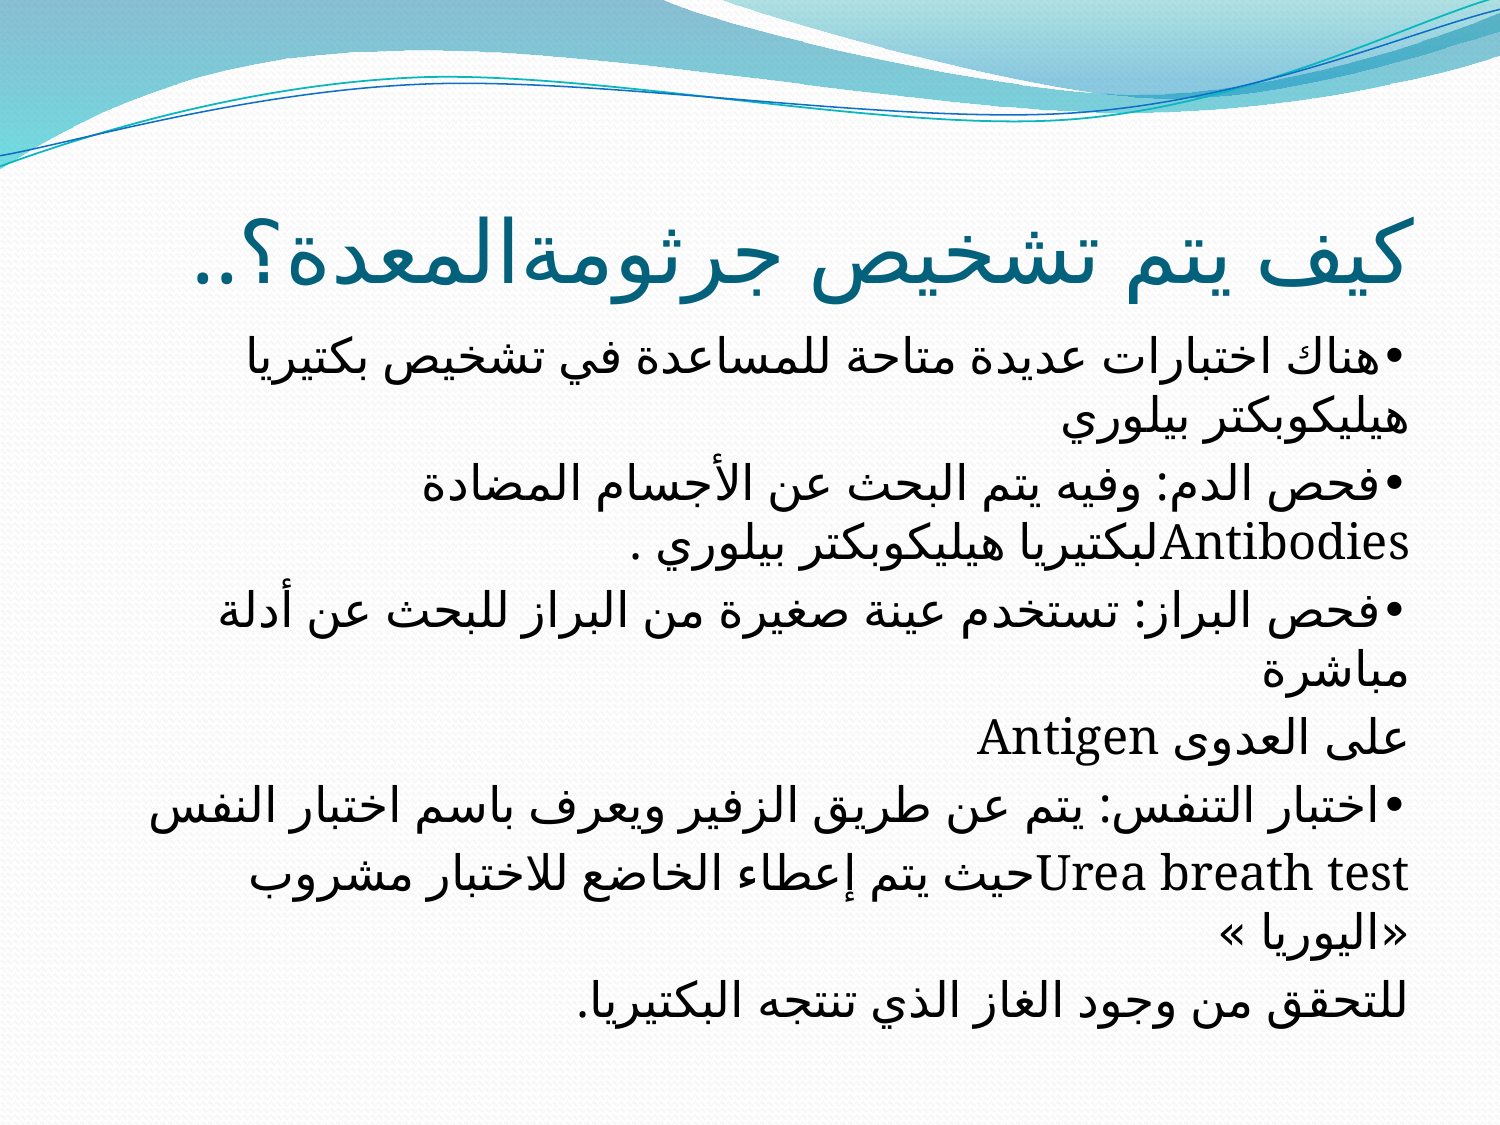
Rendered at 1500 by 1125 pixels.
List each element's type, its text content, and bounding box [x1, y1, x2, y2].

title كيف يتم تشخيص جرثومةالمعدة؟.. [64, 113, 1415, 302]
list •هناك اختبارات عديدة متاحة للمساعدة في تشخيص بكتيريا هيليكوبكتر بيلوري •فحص الدم: وفيه يتم البحث عن الأجسام المضادة Antibodiesلبكتيريا هيليكوبكتر بيلوري . •فحص البراز: تستخدم عينة صغيرة من البراز للبحث عن أدلة مباشرة على العدوى Antigen •اختبار التنفس: يتم عن طريق الزفير ويعرف باسم اختبار النفس Urea breath testحيث يتم إعطاء الخاضع للاختبار مشروب «اليوريا » للتحقق من وجود الغاز الذي تنتجه البكتيريا. [75, 317, 1425, 1038]
